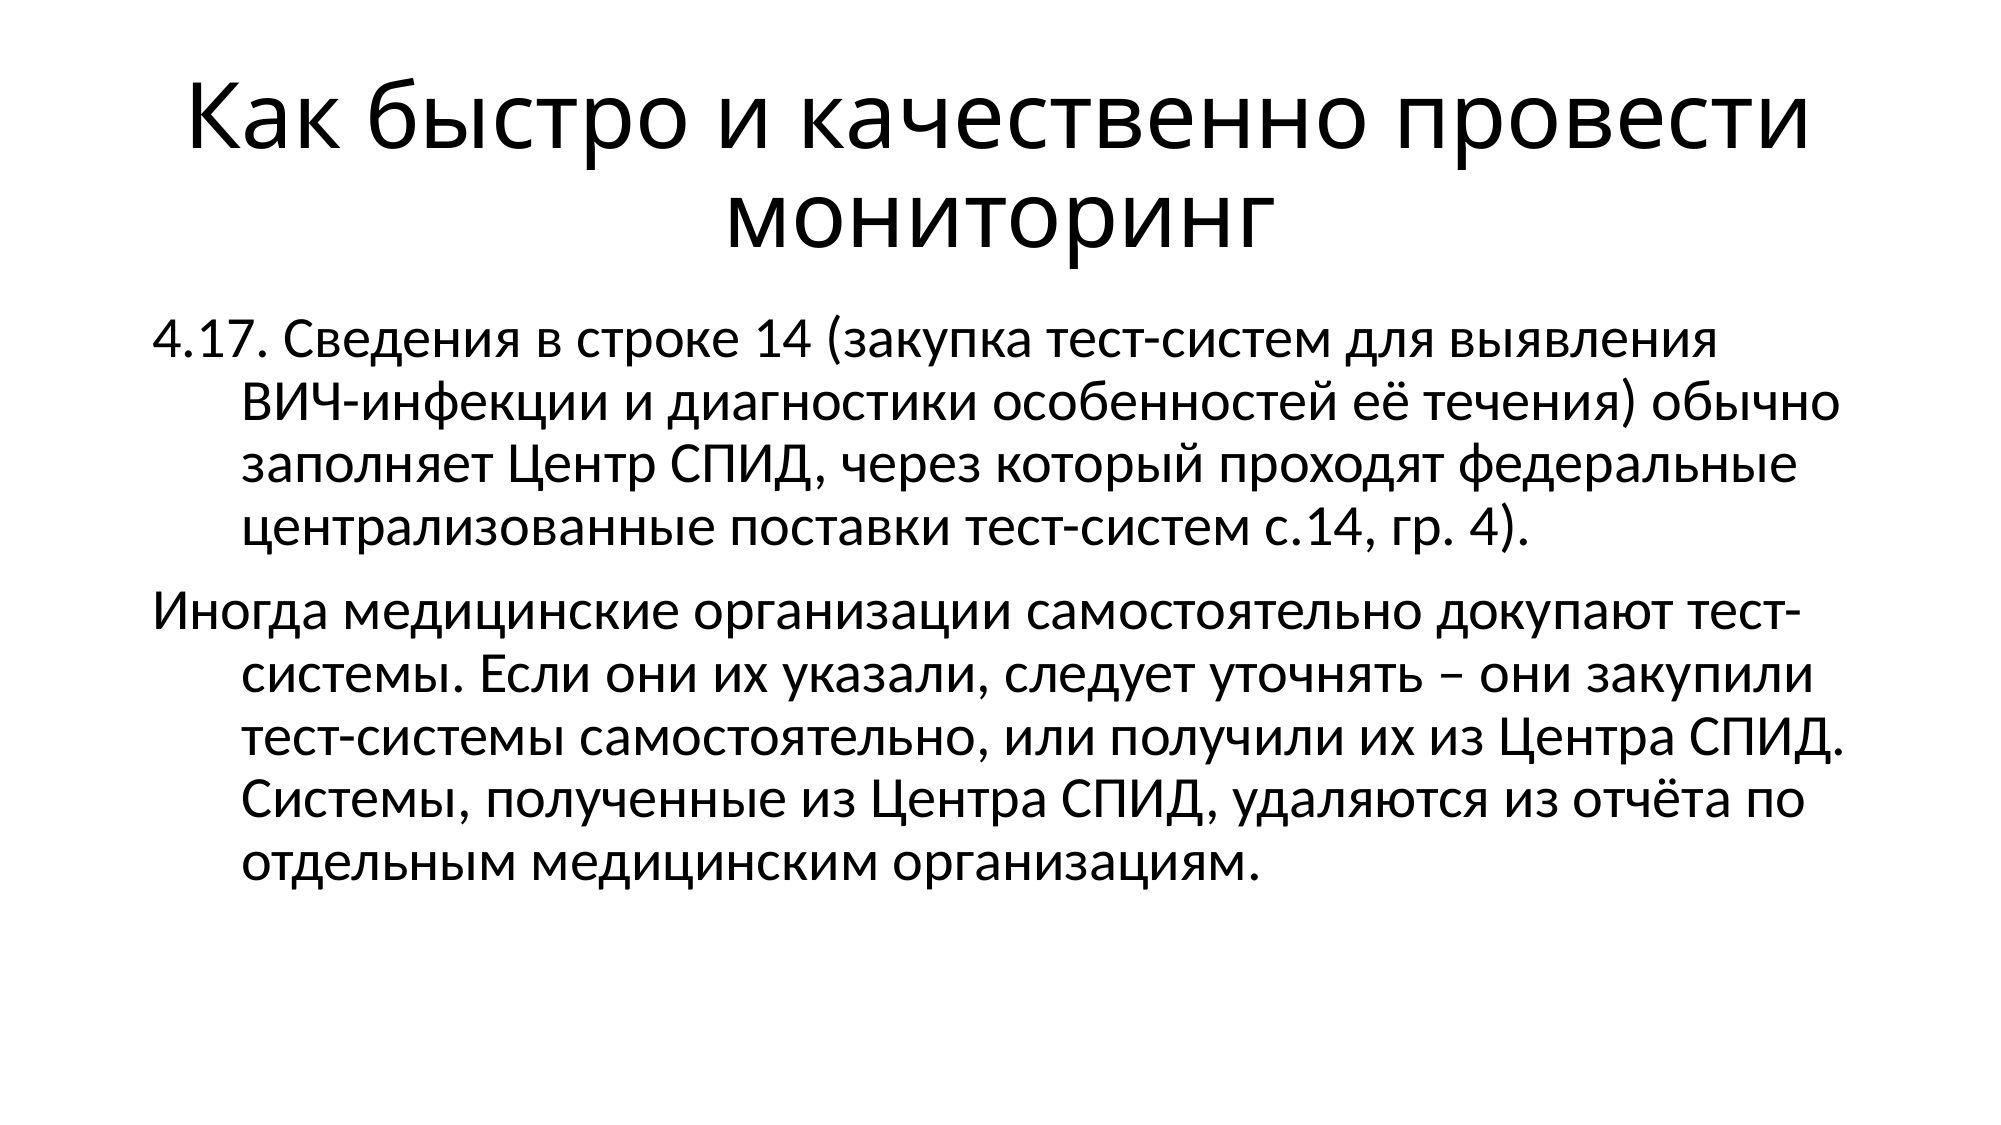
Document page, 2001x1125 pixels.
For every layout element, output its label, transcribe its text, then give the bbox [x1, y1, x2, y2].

list 4.17. Сведения в строке 14 (закупка тест-систем для выявления ВИЧ-инфекции и диагностики особенностей её течения) обычно заполняет Центр СПИД, через который проходят федеральные централизованные поставки тест-систем с.14, гр. 4). Иногда медицинские организации самостоятельно докупают тест-системы. Если они их указали, следует уточнять – они закупили тест-системы самостоятельно, или получили их из Центра СПИД. Системы, полученные из Центра СПИД, удаляются из отчёта по отдельным медицинским организациям. [137, 299, 1863, 1100]
title Как быстро и качественно провести мониторинг [137, 59, 1863, 278]
